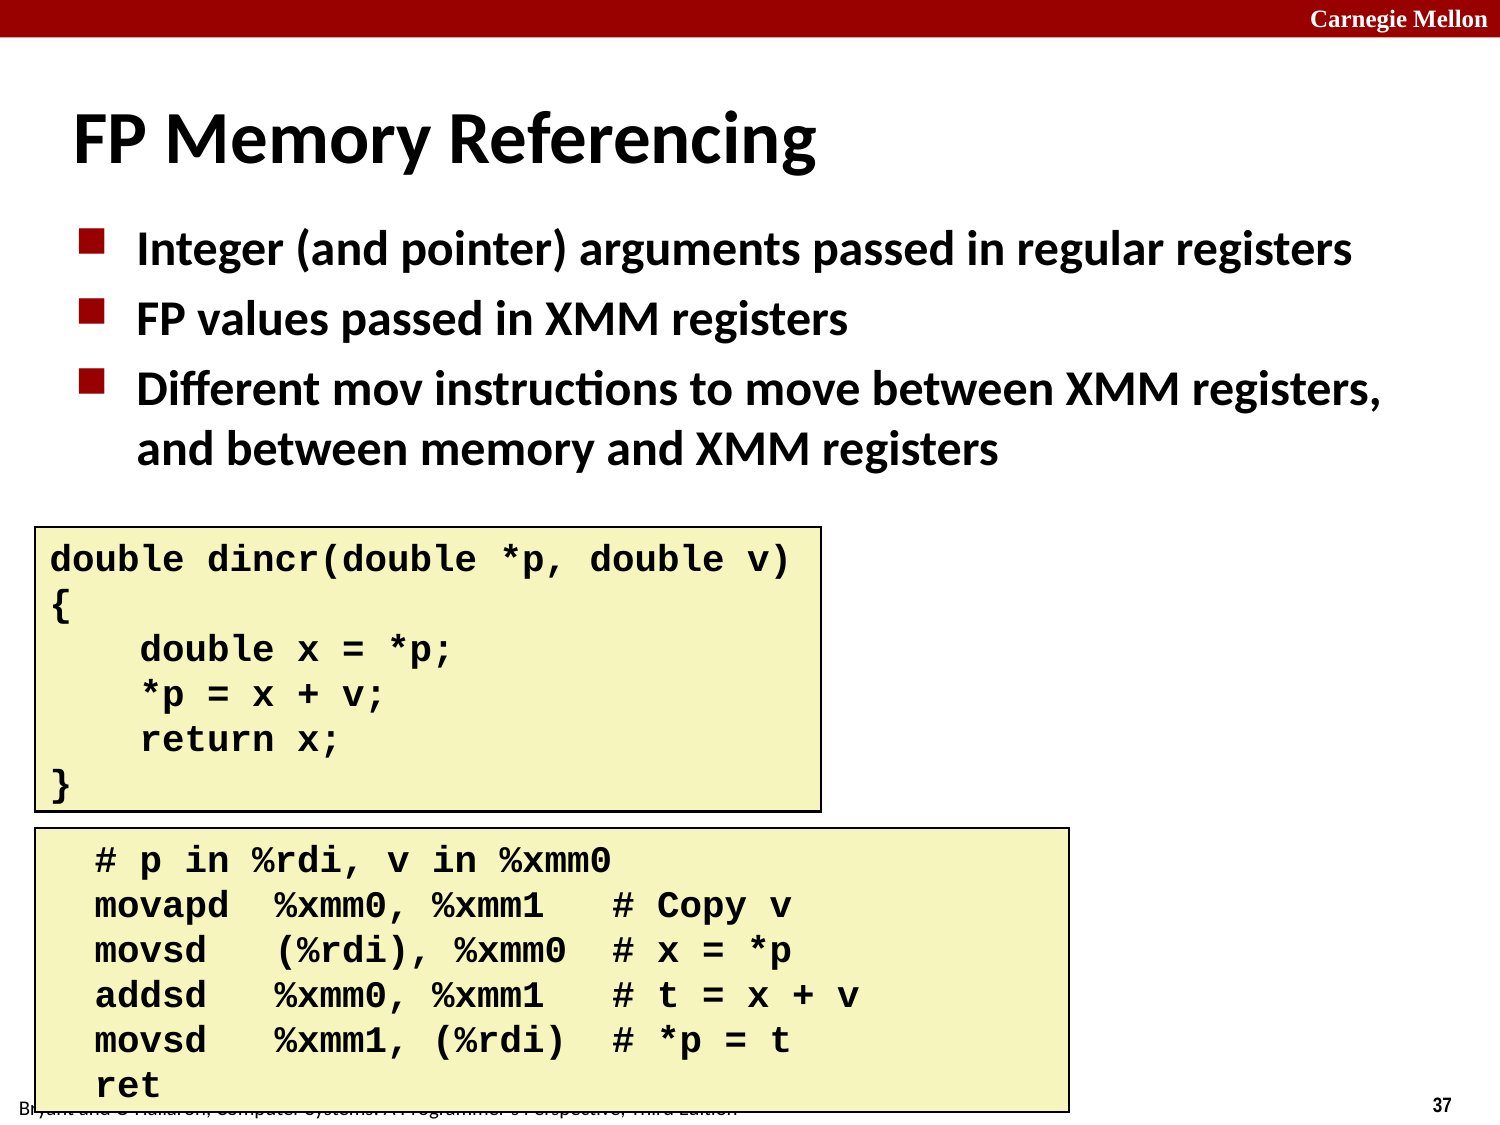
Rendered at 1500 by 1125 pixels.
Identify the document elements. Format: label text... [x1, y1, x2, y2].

title FP Memory Referencing [58, 71, 1305, 197]
list Integer (and pointer) arguments passed in regular registers FP values passed in XMM registers Different mov instructions to move between XMM registers, and between memory and XMM registers [64, 207, 1448, 528]
text_box double dincr(double *p, double v) { double x = *p; *p = x + v; return x; } [34, 527, 821, 812]
text_box # p in %rdi, v in %xmm0 movapd %xmm0, %xmm1 # Copy v movsd (%rdi), %xmm0 # x = *p addsd %xmm0, %xmm1 # t = x + v movsd %xmm1, (%rdi) # *p = t ret [34, 827, 1069, 1113]
